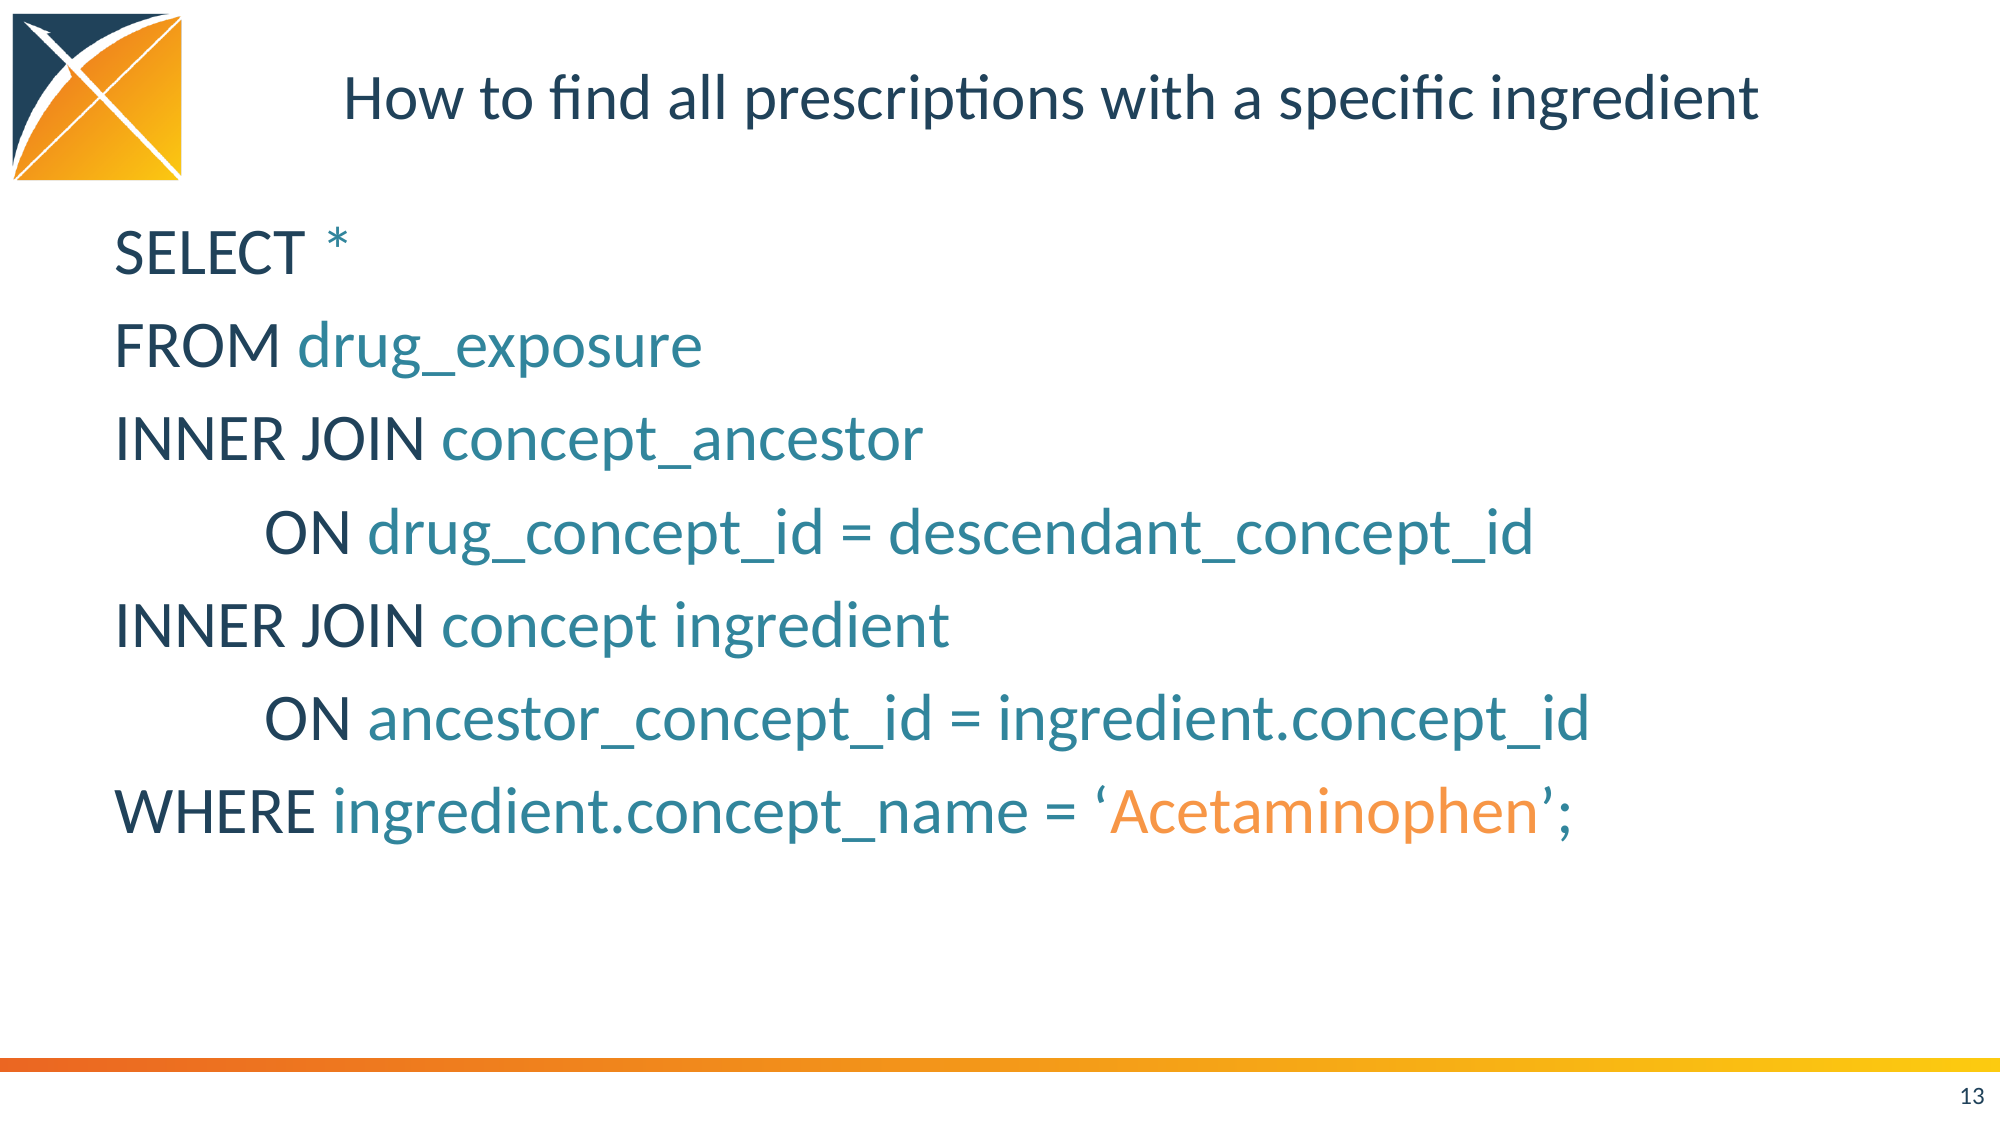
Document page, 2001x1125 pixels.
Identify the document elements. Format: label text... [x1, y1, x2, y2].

list SELECT * FROM drug_exposure INNER JOIN concept_ancestor ON drug_concept_id = descendant_concept_id INNER JOIN concept ingredient ON ancestor_concept_id = ingredient.concept_id WHERE ingredient.concept_name = ‘Acetaminophen’; [99, 200, 1900, 1005]
slide_number 13 [1533, 1065, 2000, 1125]
title How to find all prescriptions with a specific ingredient [205, 24, 1900, 163]
picture [0, 0, 206, 200]
